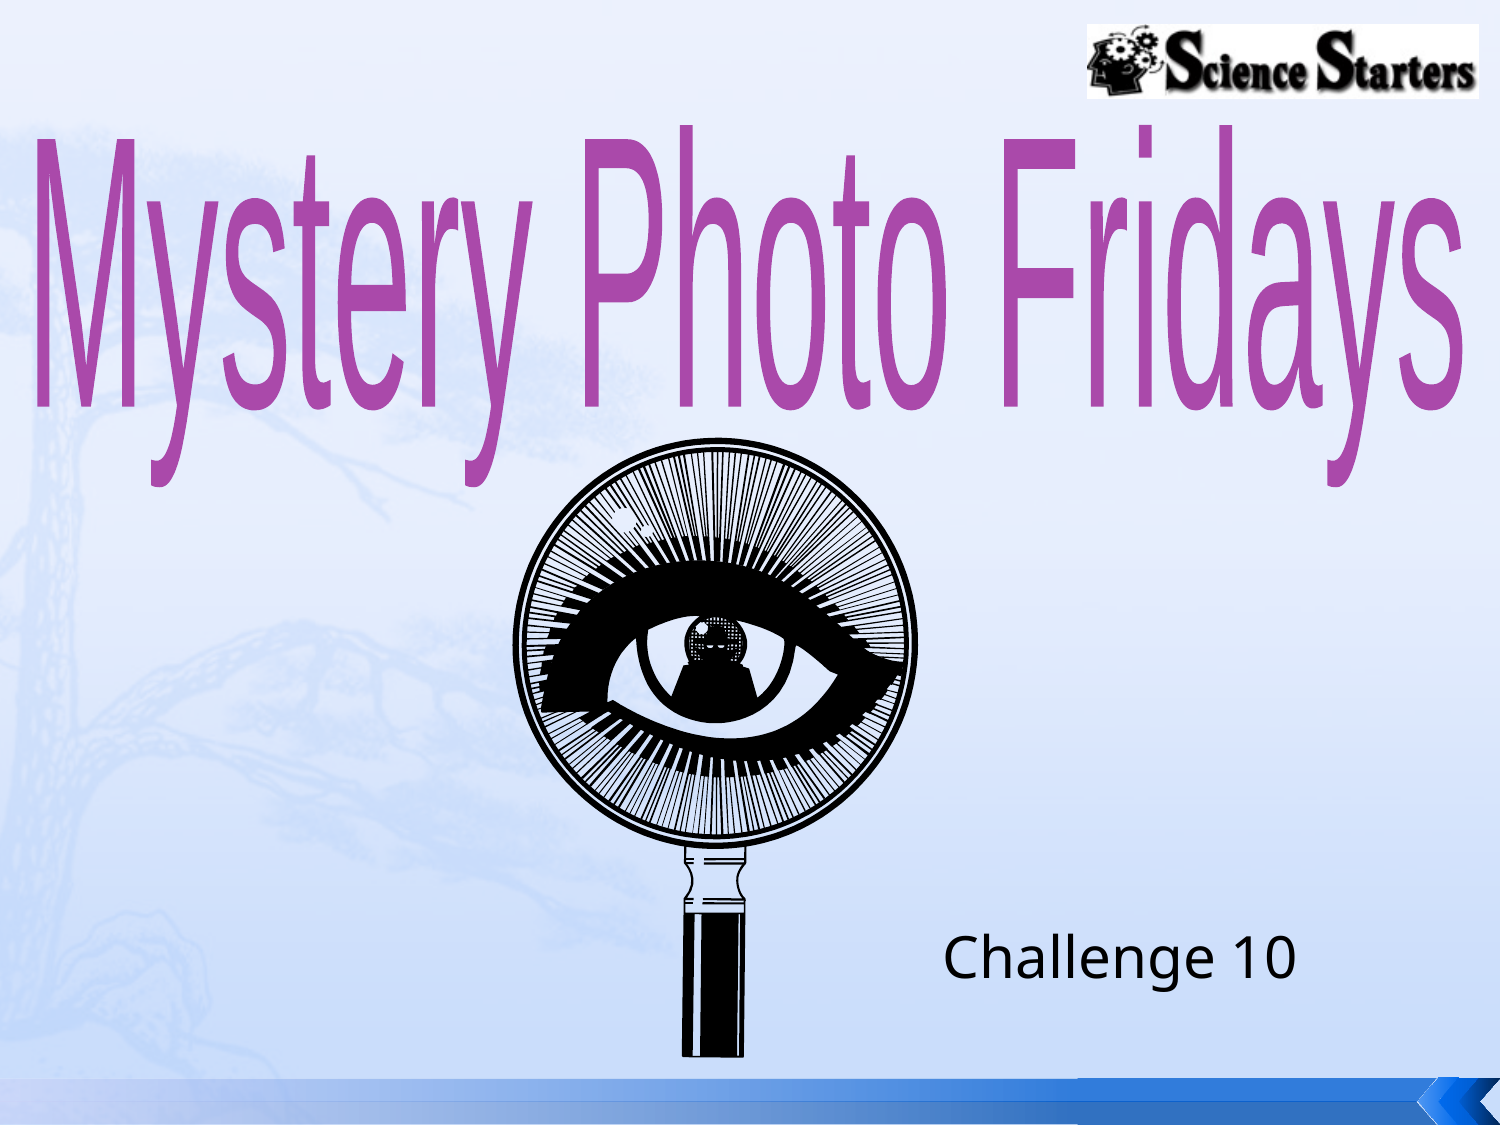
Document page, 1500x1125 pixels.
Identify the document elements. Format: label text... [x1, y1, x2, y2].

picture [1086, 24, 1479, 99]
subtitle Challenge 10 [924, 912, 1313, 1026]
picture [511, 436, 920, 1059]
